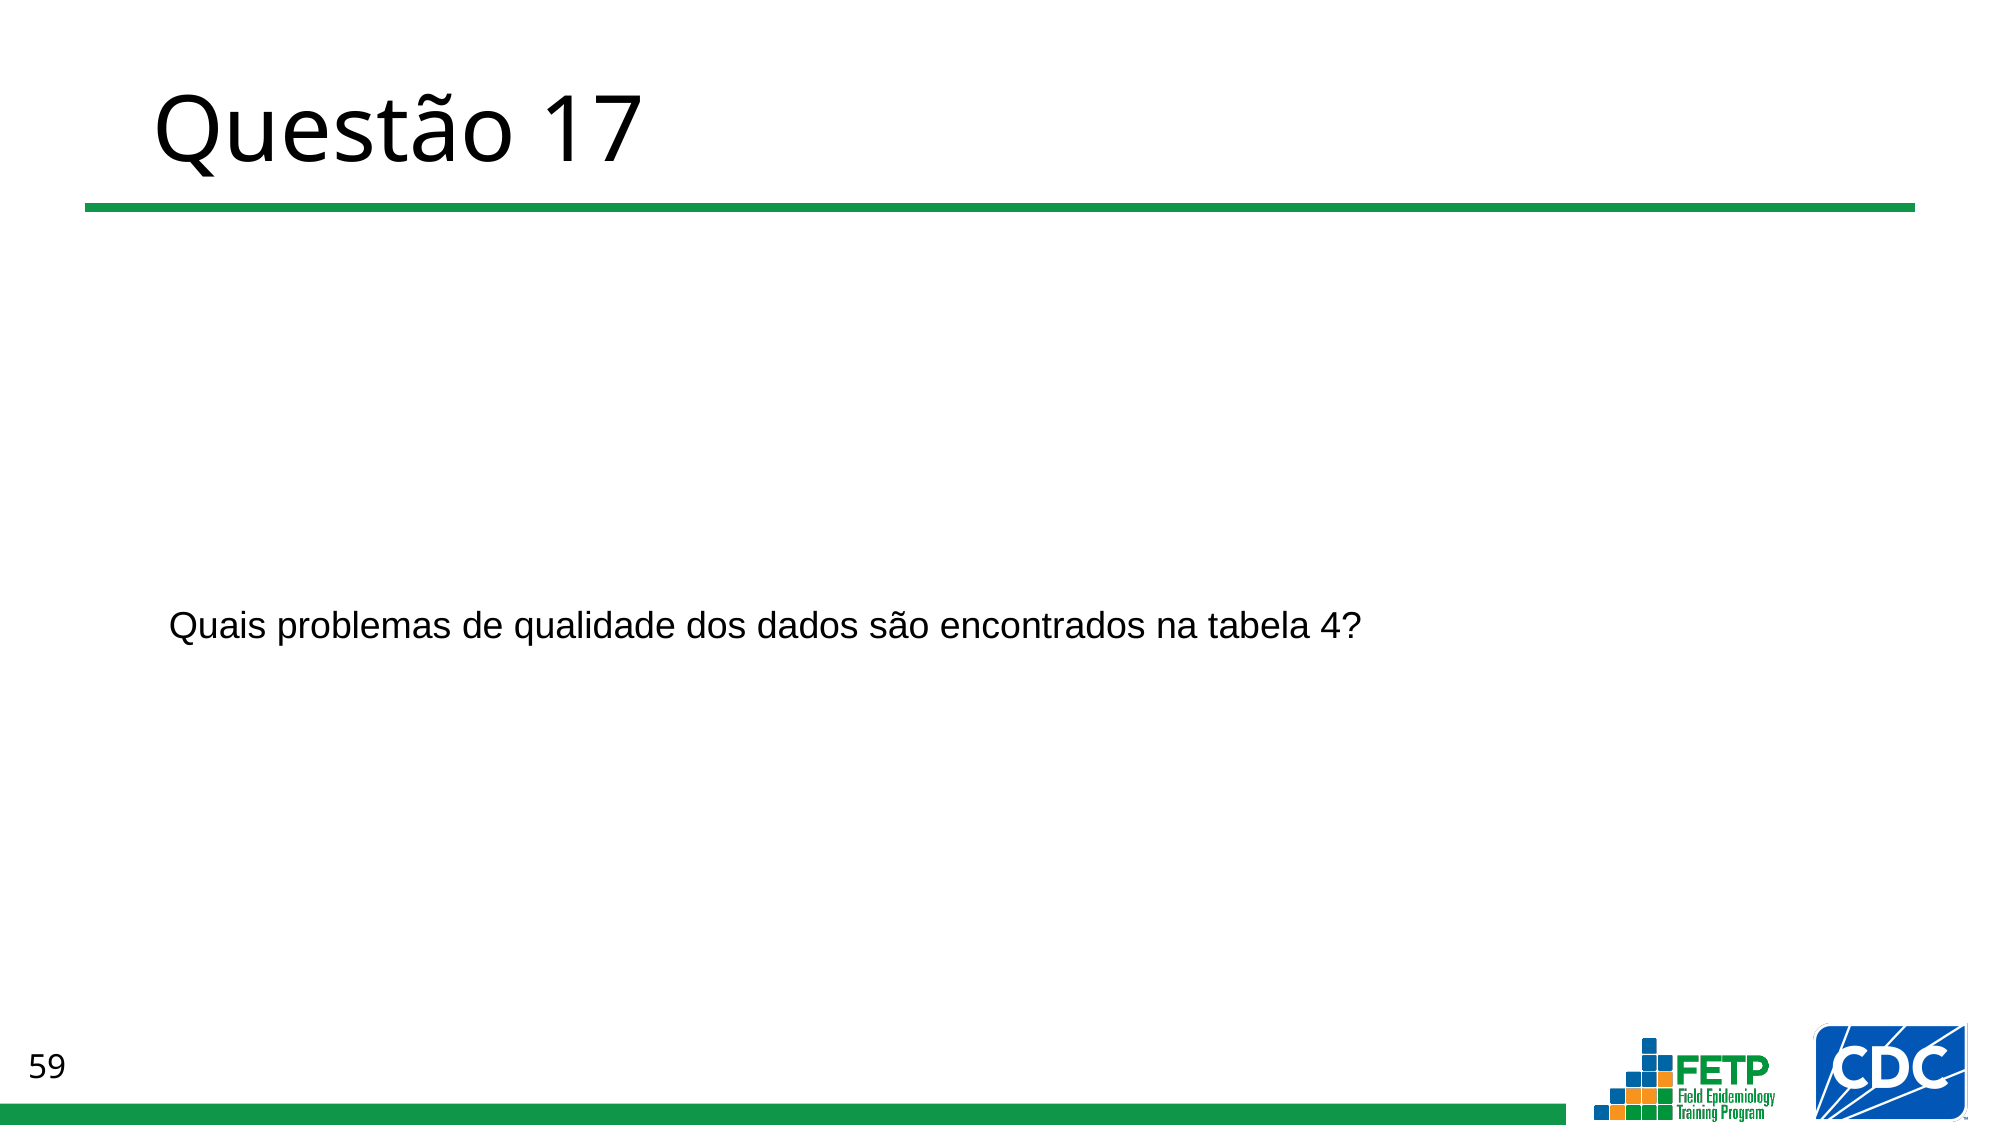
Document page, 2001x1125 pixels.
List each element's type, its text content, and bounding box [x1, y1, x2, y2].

title Questão 17 [137, 75, 1863, 207]
list Quais problemas de qualidade dos dados são encontrados na tabela 4? [153, 242, 1843, 1004]
picture [1594, 1038, 1775, 1122]
picture [1813, 1023, 1968, 1122]
